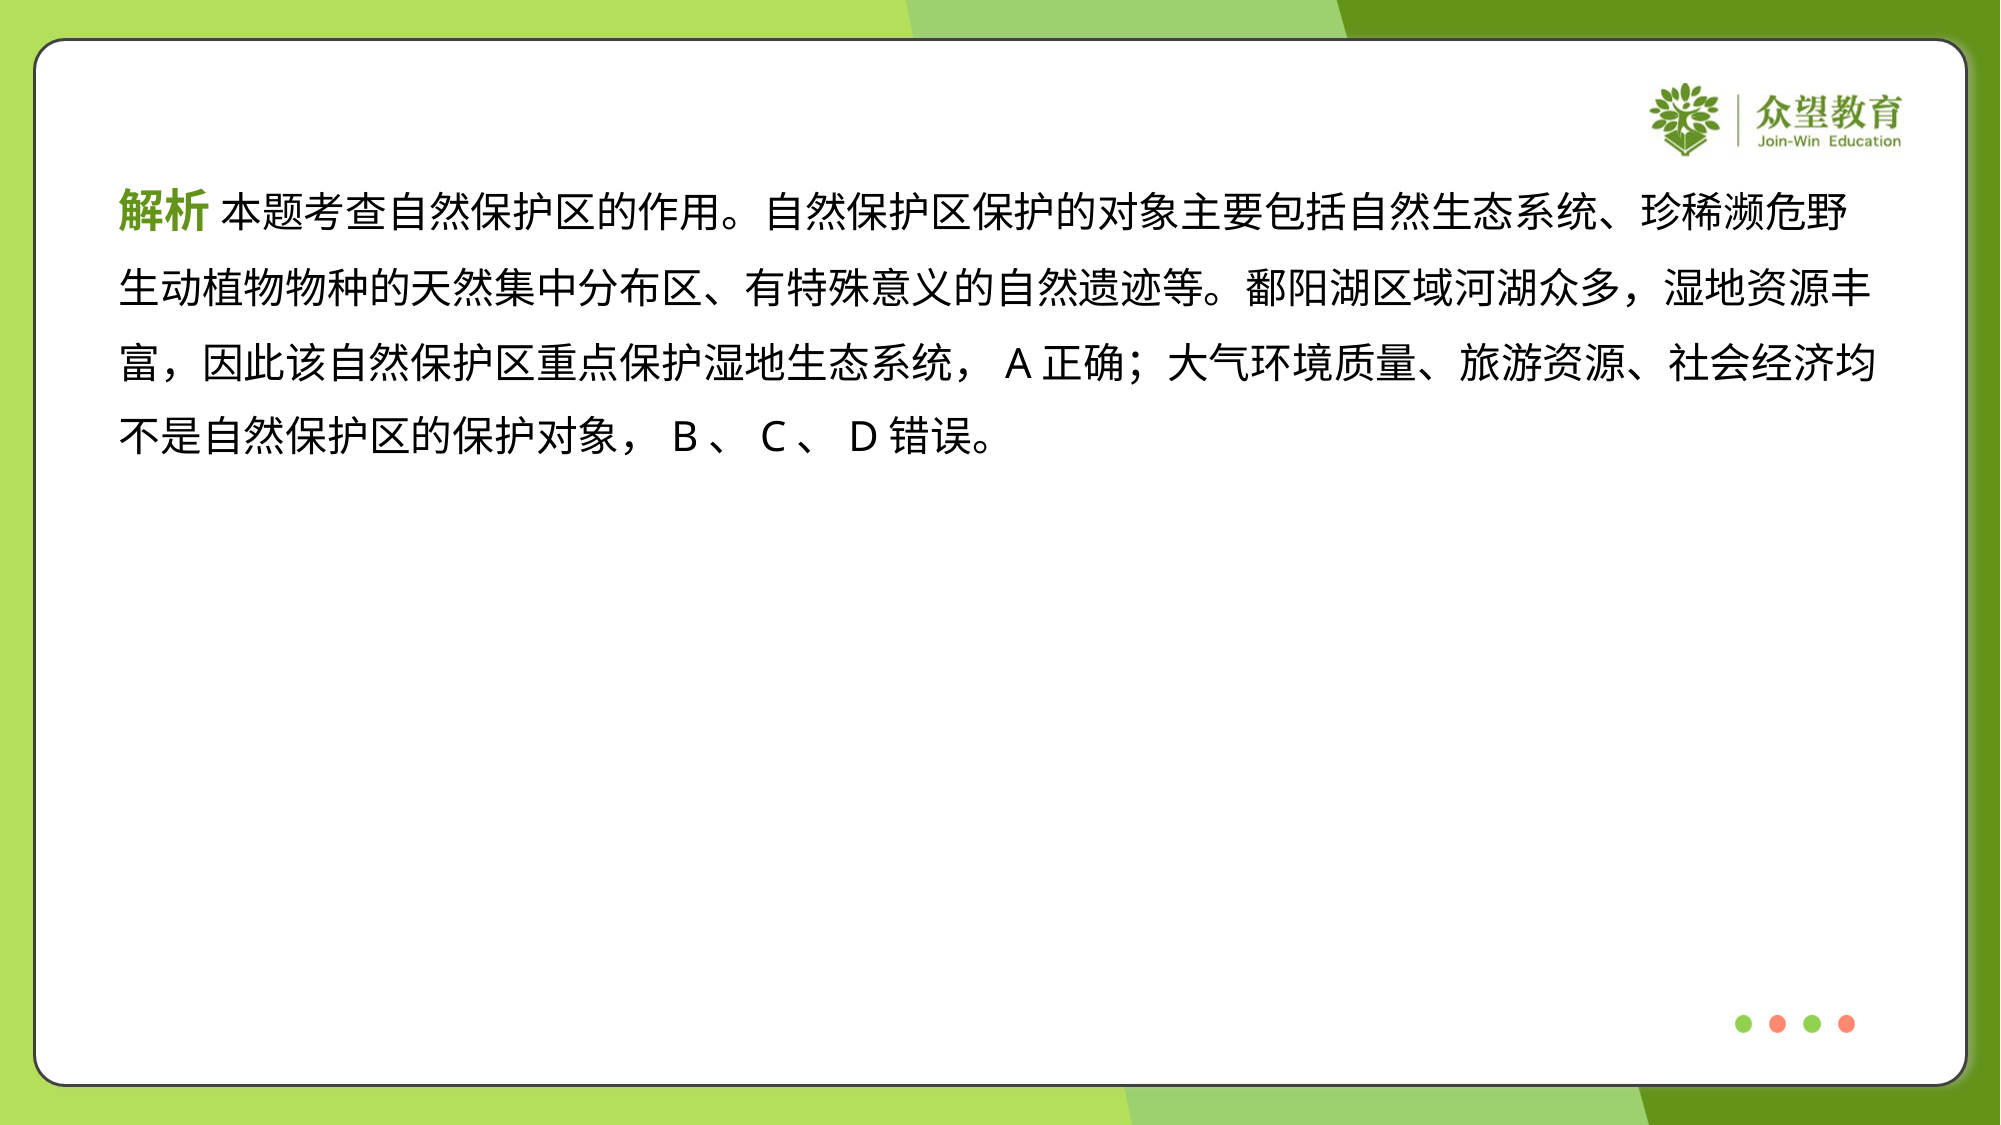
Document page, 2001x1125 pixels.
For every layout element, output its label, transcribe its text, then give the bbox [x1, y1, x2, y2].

picture [0, 0, 2000, 1125]
text_box 解析 本题考查自然保护区的作用。自然保护区保护的对象主要包括自然生态系统、珍稀濒危野 生动植物物种的天然集中分布区、有特殊意义的自然遗迹等。鄱阳湖区域河湖众多，湿地资源丰 富，因此该自然保护区重点保护湿地生态系统，A正确；大气环境质量、旅游资源、社会经济均 不是自然保护区的保护对象，B、C、D错误。 [118, 159, 1883, 452]
